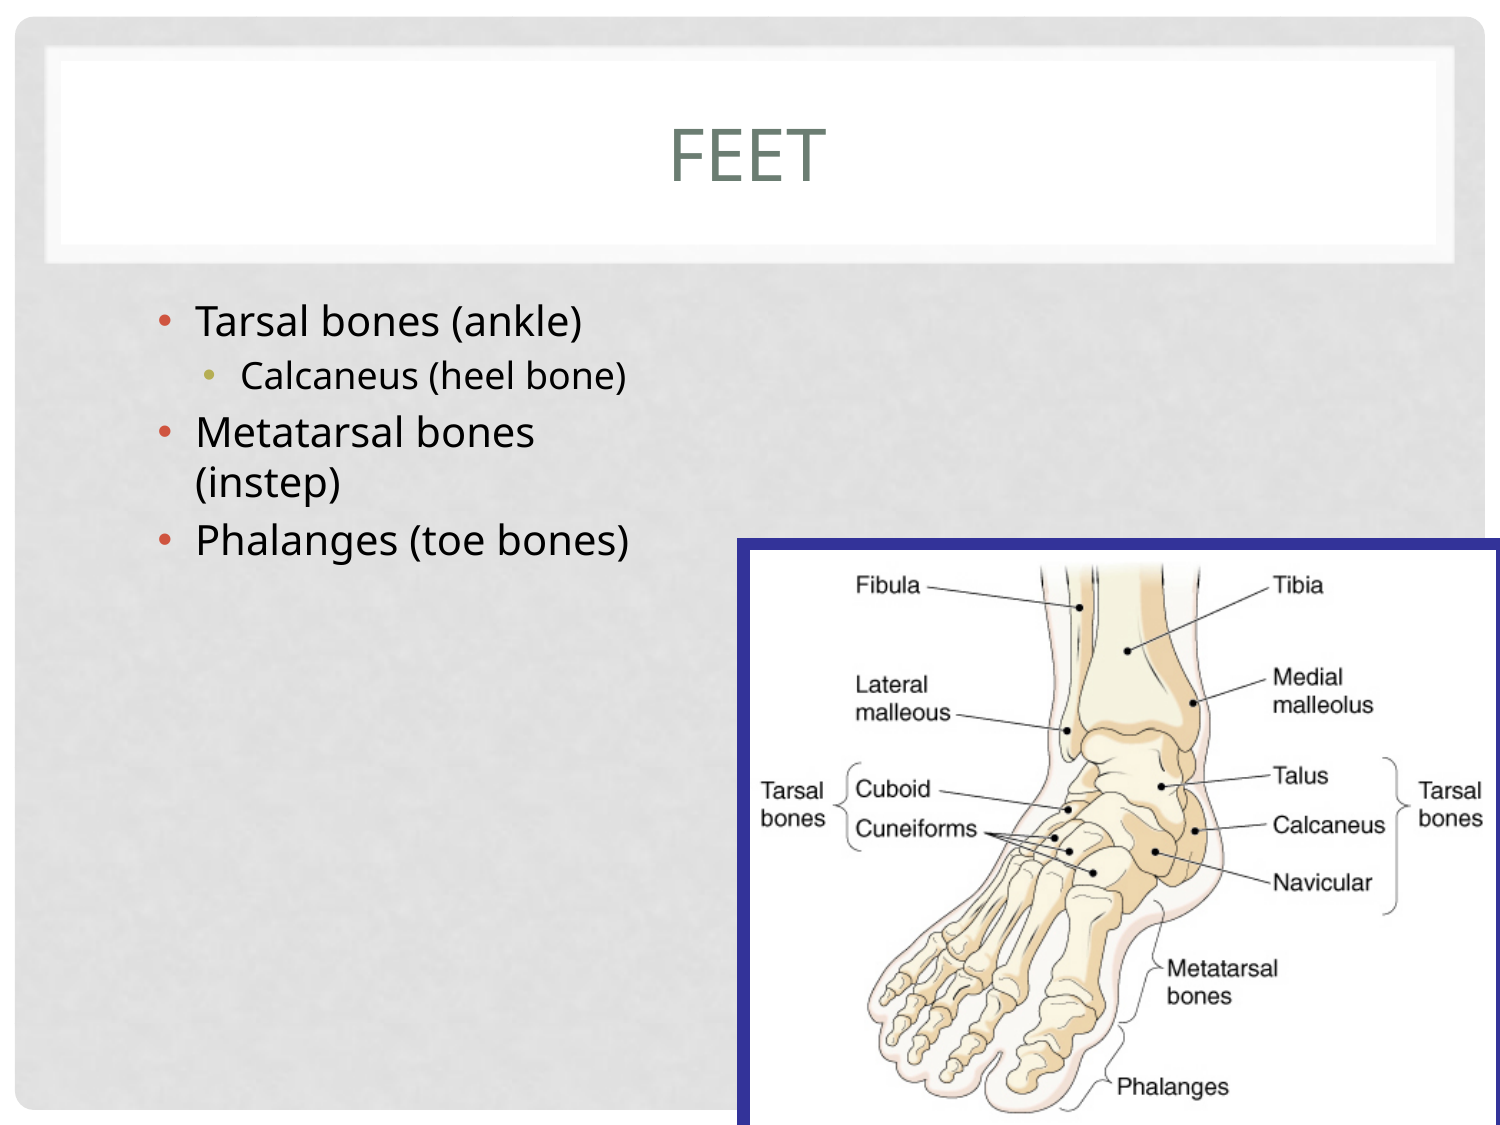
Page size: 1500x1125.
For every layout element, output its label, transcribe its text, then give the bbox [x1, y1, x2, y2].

picture [749, 549, 1497, 1125]
title feet [69, 66, 1425, 238]
list Tarsal bones (ankle) Calcaneus (heel bone) Metatarsal bones (instep) Phalanges (toe bones) [75, 287, 675, 1038]
